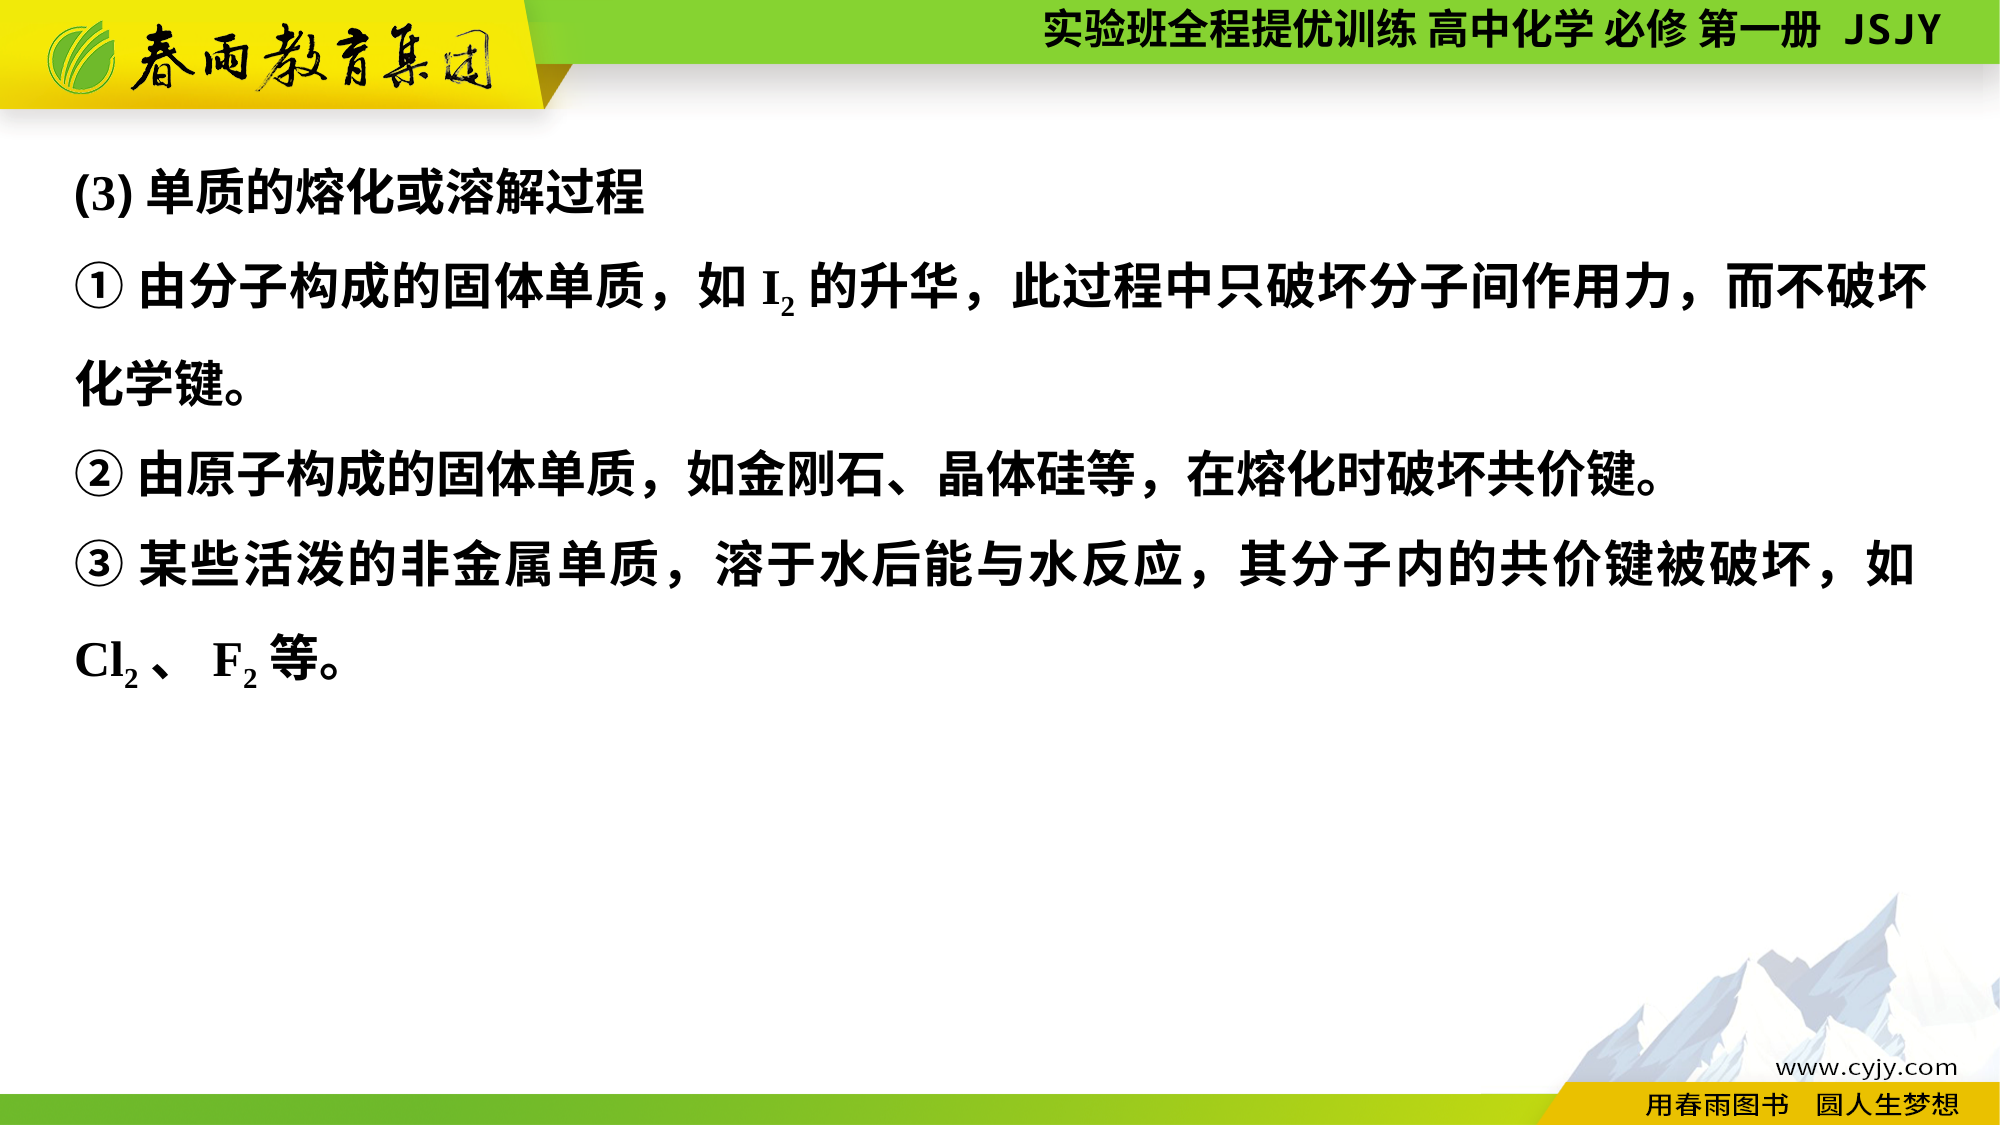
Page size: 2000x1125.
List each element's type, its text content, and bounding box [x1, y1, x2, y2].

picture [0, 0, 2000, 1125]
list (3)单质的熔化或溶解过程 ①由分子构成的固体单质，如I2的升华，此过程中只破坏分子间作用力，而不破坏化学键。 ②由原子构成的固体单质，如金刚石、晶体硅等，在熔化时破坏共价键。 ③某些活泼的非金属单质，溶于水后能与水反应，其分子内的共价键被破坏，如Cl2、F2等。 [59, 122, 1944, 672]
